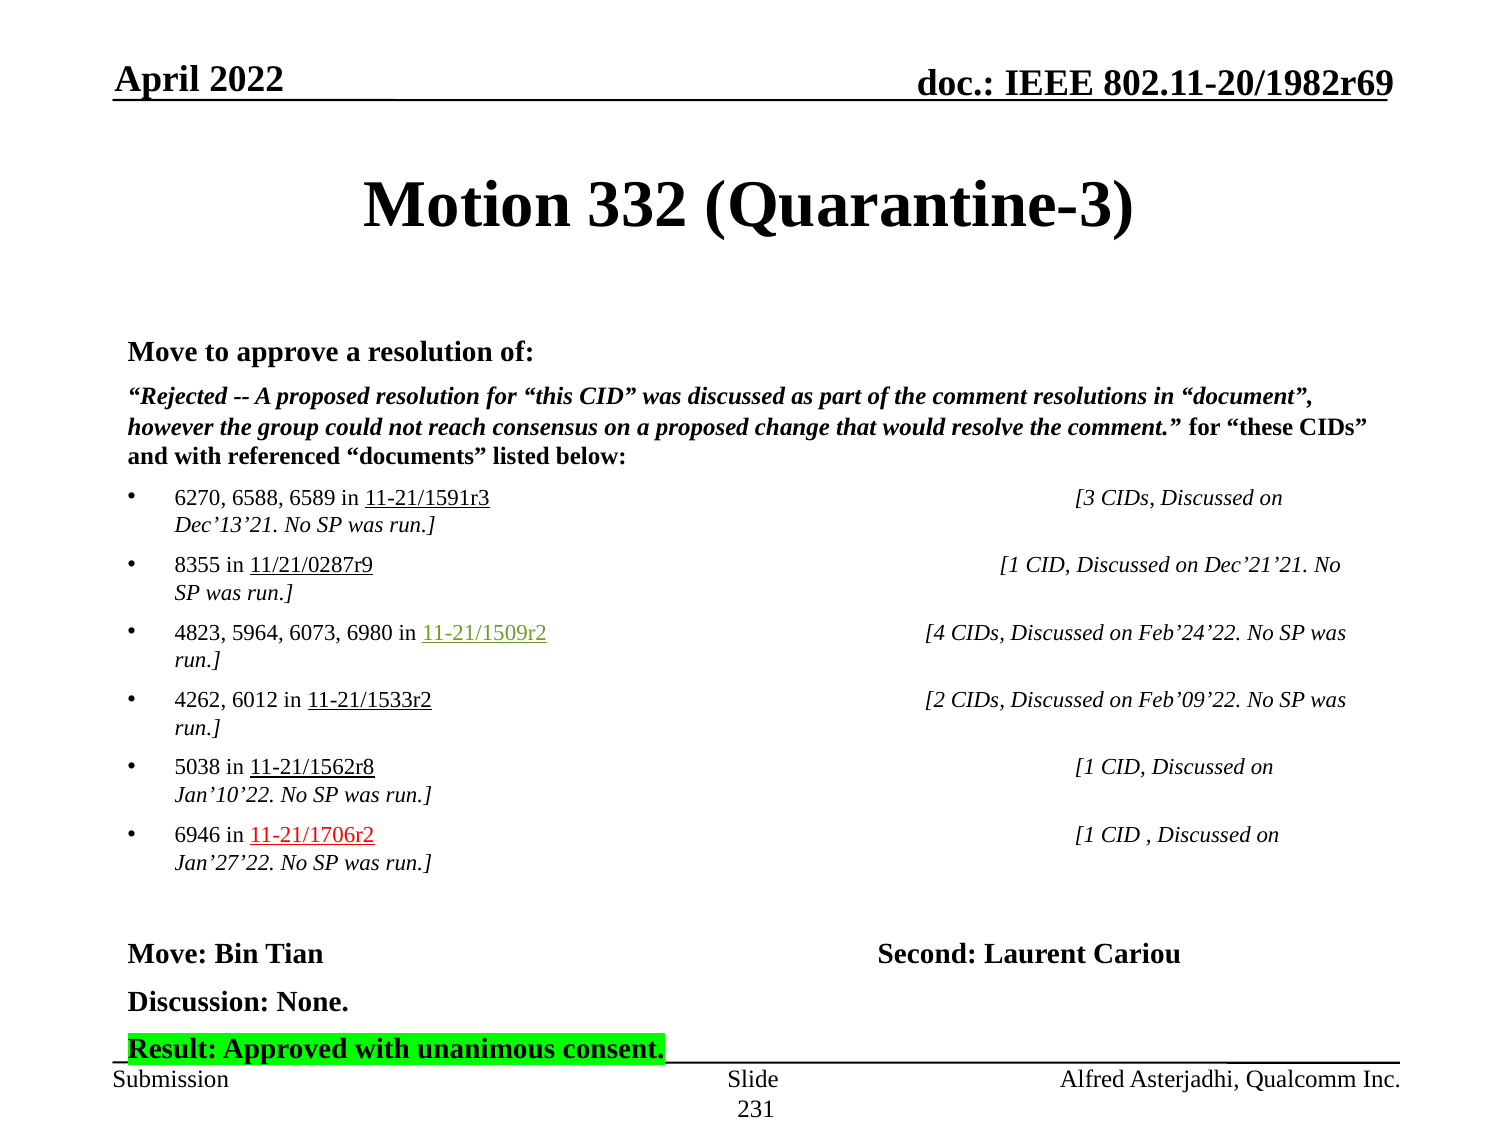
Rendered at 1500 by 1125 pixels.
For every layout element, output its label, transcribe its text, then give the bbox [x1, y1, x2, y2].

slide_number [114, 54, 423, 100]
slide_number Slide 231 [712, 1061, 800, 1123]
footer Alfred Asterjadhi, Qualcomm Inc. [878, 1061, 1402, 1093]
title Motion 332 (Quarantine-3) [112, 112, 1388, 288]
list Move to approve a resolution of: “Rejected -- A proposed resolution for “this CID” was discussed as part of the comment resolutions in “document”, however the group could not reach consensus on a proposed change that would resolve the comment.” for “these CIDs” and with referenced “documents” listed below: 6270, 6588, 6589 in 11-21/1591r3 [3 CIDs, Discussed on Dec’13’21. No SP was run.] 8355 in 11/21/0287r9 [1 CID, Discussed on Dec’21’21. No SP was run.] 4823, 5964, 6073, 6980 in 11-21/1509r2 [4 CIDs, Discussed on Feb’24’22. No SP was run.] 4262, 6012 in 11-21/1533r2 [2 CIDs, Discussed on Feb’09’22. No SP was run.] 5038 in 11-21/1562r8 [1 CID, Discussed on Jan’10’22. No SP was run.] 6946 in 11-21/1706r2 [1 CID , Discussed on Jan’27’22. No SP was run.] Move: Bin Tian Second: Laurent Cariou Discussion: None. Result: Approved with unanimous consent. Note: CIDs that have been discussed and for which the group could not reach consensus. [112, 324, 1388, 1000]
